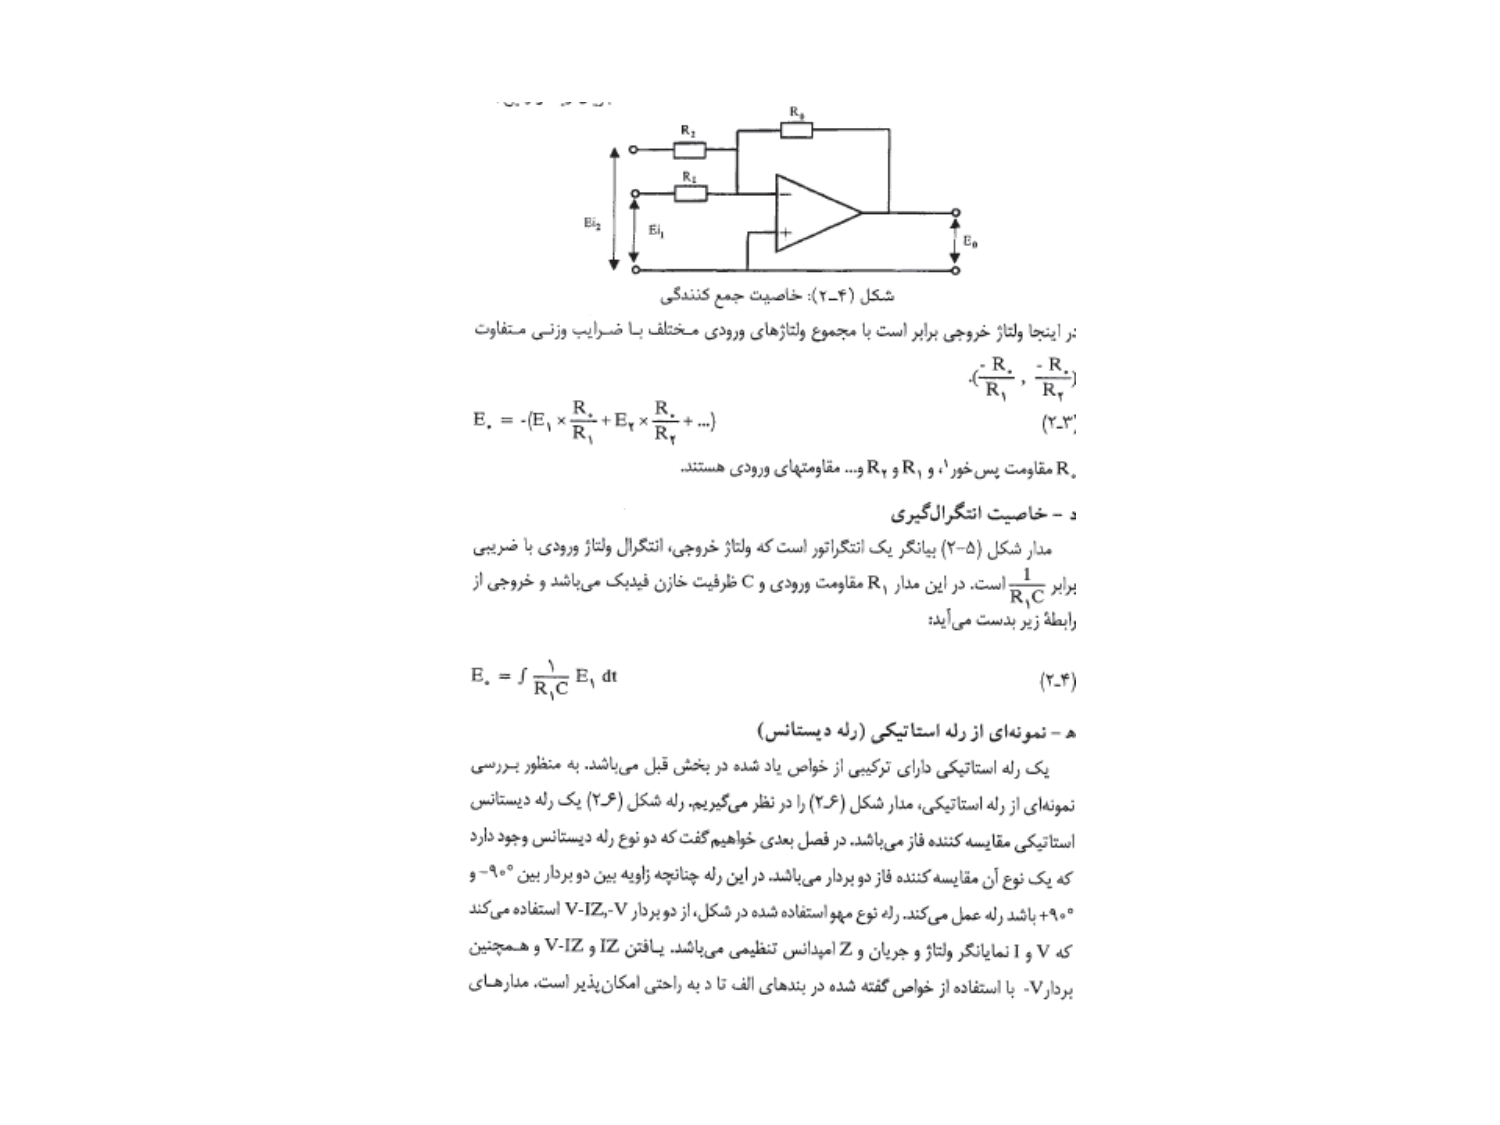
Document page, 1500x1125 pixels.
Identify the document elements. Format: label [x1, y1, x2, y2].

picture [423, 102, 1076, 1023]
